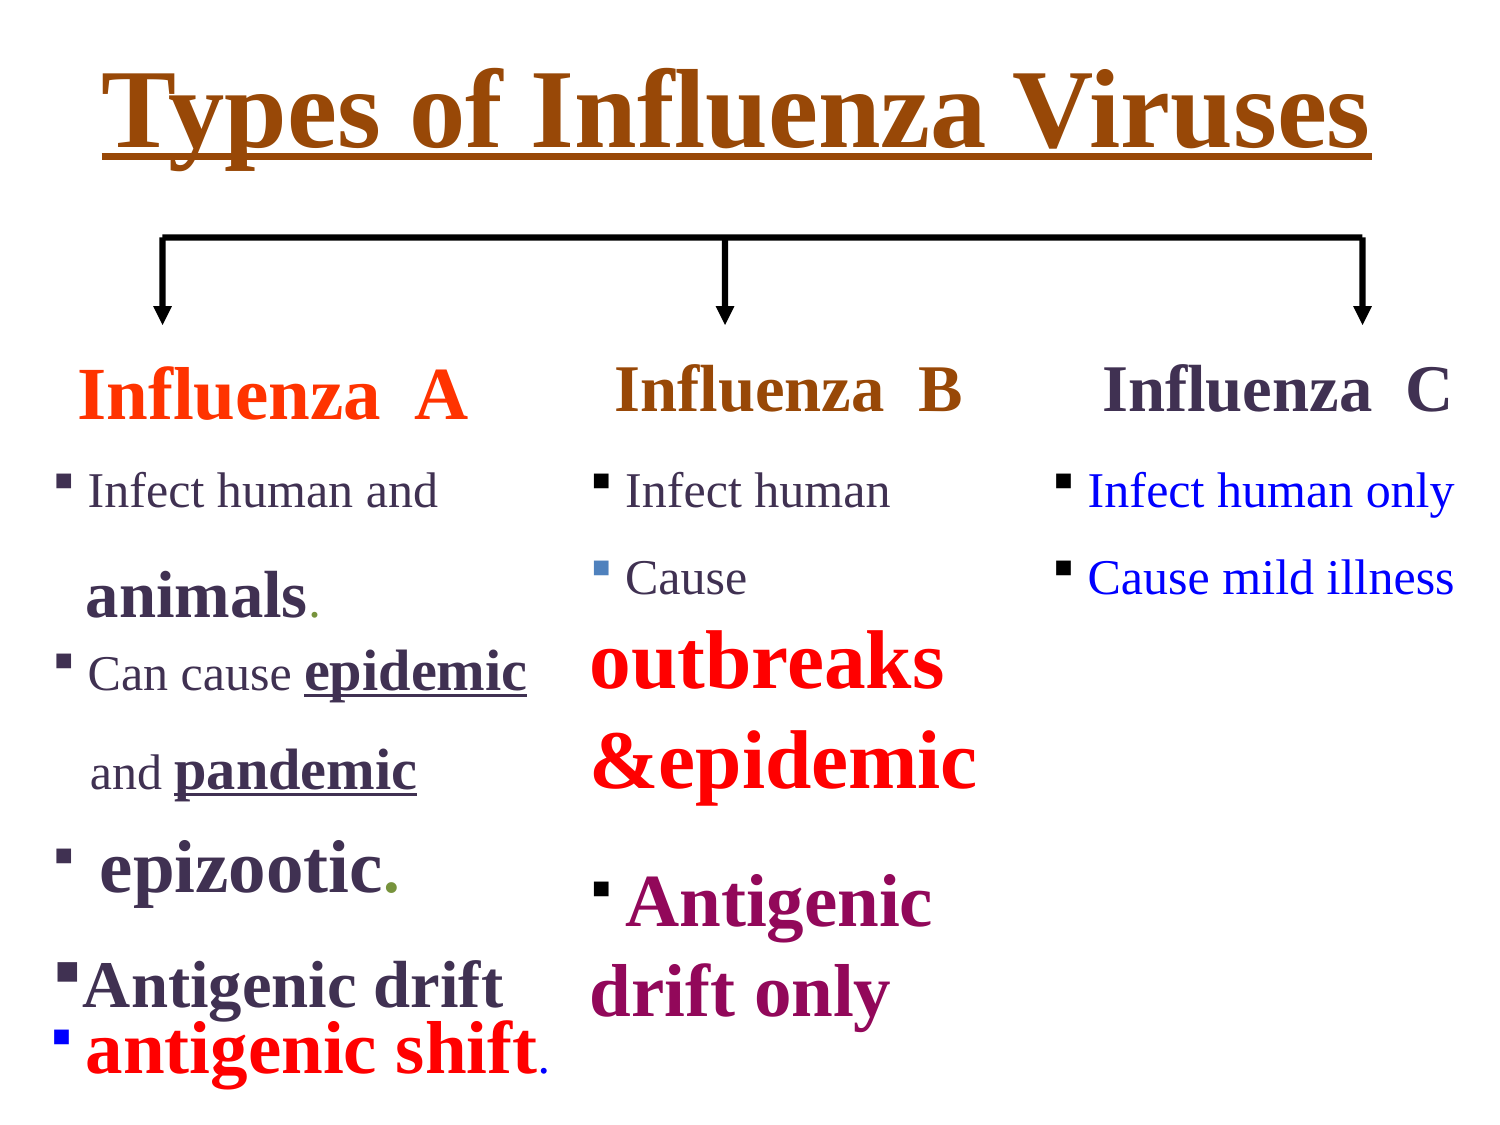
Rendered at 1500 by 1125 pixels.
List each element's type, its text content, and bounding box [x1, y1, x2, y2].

title Types of Influenza Viruses [86, 42, 1400, 162]
text_box [718, 237, 732, 325]
text_box Can cause epidemic and pandemic [37, 624, 575, 809]
text_box Cause mild illness [1037, 537, 1500, 613]
text_box [156, 237, 169, 325]
text_box Influenza C [1087, 337, 1500, 433]
text_box Cause outbreaks&epidemic [575, 537, 1000, 843]
text_box Infect human only [1037, 449, 1500, 525]
text_box Infect human [574, 449, 1037, 525]
text_box Antigenic drift only [575, 843, 1000, 1039]
text_box Infect human and animals. [37, 449, 463, 624]
text_box Influenza A [62, 337, 563, 443]
text_box epizootic. Antigenic drift [37, 810, 727, 1029]
text_box Influenza B [600, 337, 1025, 433]
text_box [1356, 237, 1369, 325]
text_box antigenic shift. [35, 893, 573, 1125]
